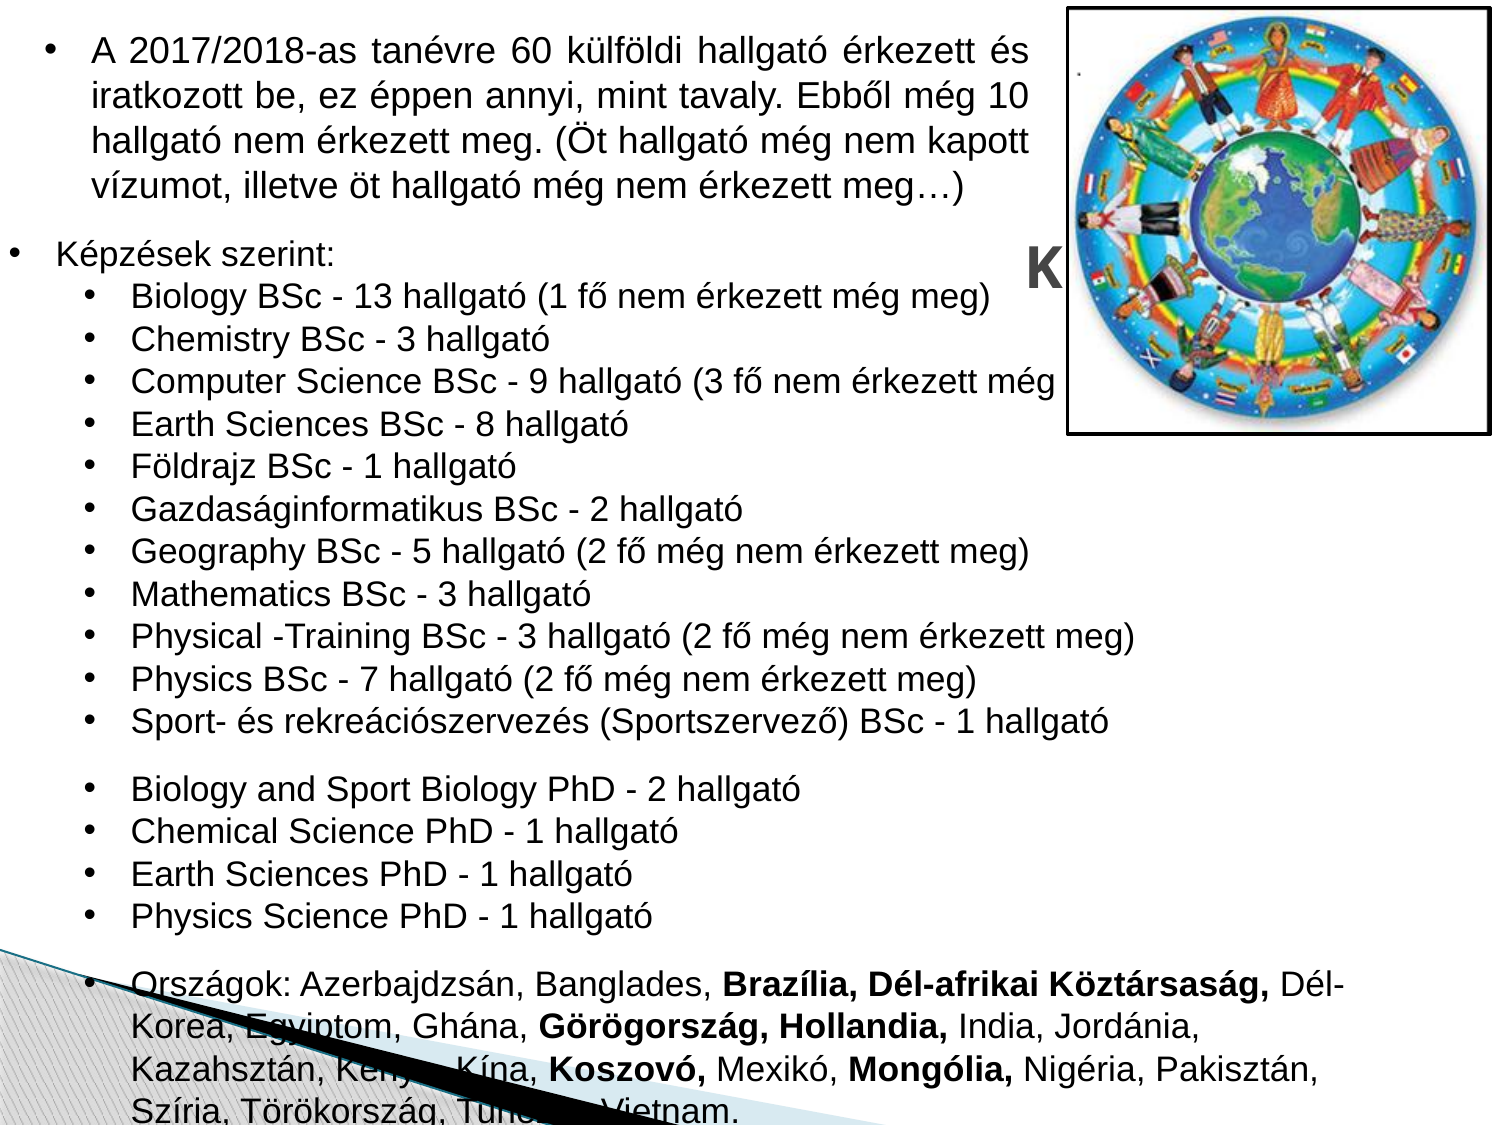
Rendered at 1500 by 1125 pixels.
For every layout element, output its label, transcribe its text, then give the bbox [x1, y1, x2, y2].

title Külföldiek [1009, 219, 1062, 223]
picture [1068, 8, 1490, 433]
text_box A 2017/2018-as tanévre 60 külföldi hallgató érkezett és iratkozott be, ez éppen annyi, mint tavaly. Ebből még 10 hallgató nem érkezett meg. (Öt hallgató még nem kapott vízumot, illetve öt hallgató még nem érkezett meg…) [29, 19, 1045, 214]
text_box Képzések szerint: Biology BSc - 13 hallgató (1 fő nem érkezett még meg) Chemistry BSc - 3 hallgató Computer Science BSc - 9 hallgató (3 fő nem érkezett még meg) Earth Sciences BSc - 8 hallgató Földrajz BSc - 1 hallgató Gazdaságinformatikus BSc - 2 hallgató Geography BSc - 5 hallgató (2 fő még nem érkezett meg) Mathematics BSc - 3 hallgató Physical -Training BSc - 3 hallgató (2 fő még nem érkezett meg) Physics BSc - 7 hallgató (2 fő még nem érkezett meg) Sport- és rekreációszervezés (Sportszervező) BSc - 1 hallgató Biology and Sport Biology PhD - 2 hallgató Chemical Science PhD - 1 hallgató Earth Sciences PhD - 1 hallgató Physics Science PhD - 1 hallgató Országok: Azerbajdzsán, Banglades, Brazília, Dél-afrikai Köztársaság, Dél-Korea, Egyiptom, Ghána, Görögország, Hollandia, India, Jordánia, Kazahsztán, Kenya, Kína, Koszovó, Mexikó, Mongólia, Nigéria, Pakisztán, Szíria, Törökország, Tunézia, Vietnam. [0, 223, 1377, 1125]
